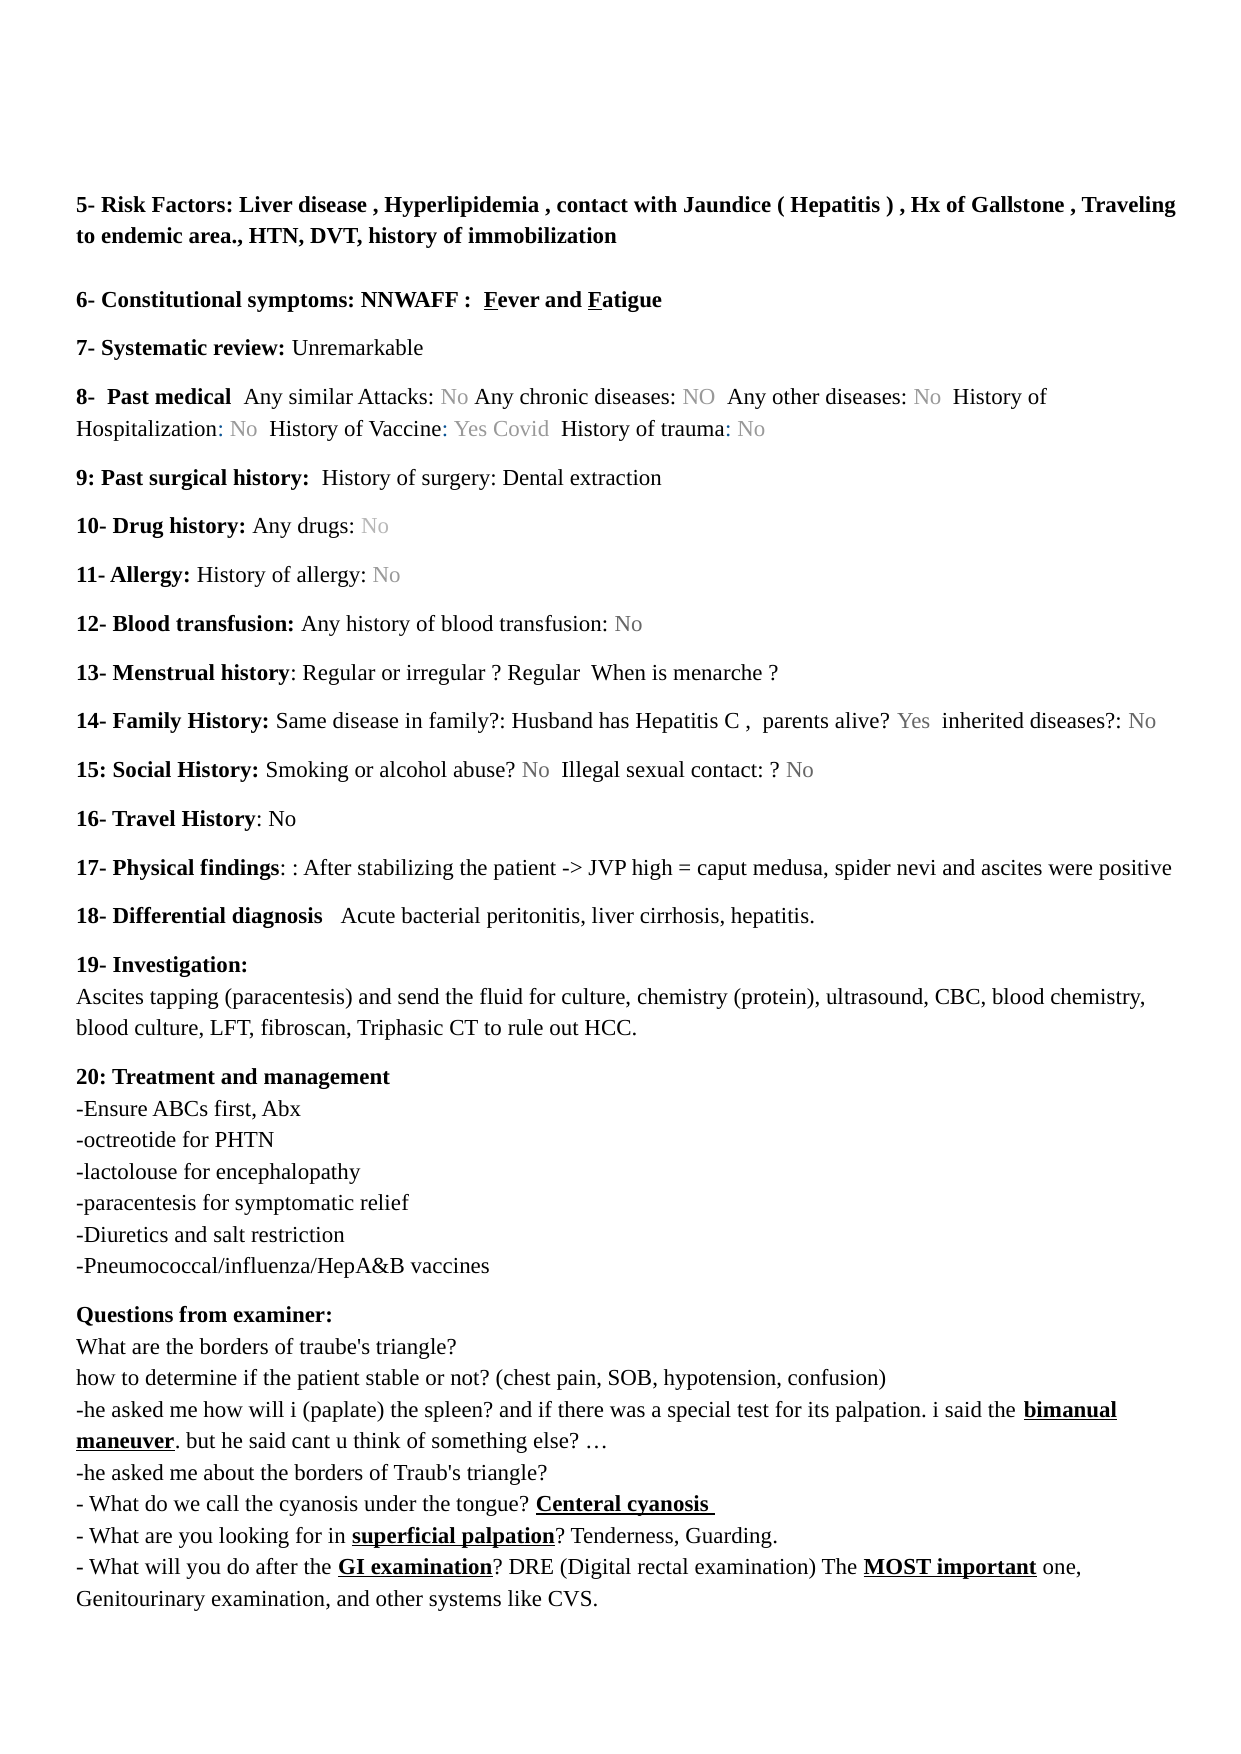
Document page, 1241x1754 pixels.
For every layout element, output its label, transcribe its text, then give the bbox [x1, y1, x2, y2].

text_box 5- Risk Factors: Liver disease , Hyperlipidemia , contact with Jaundice ( Hepatitis ) , Hx of Gallstone , Traveling to endemic area., HTN, DVT, history of immobilization 6- Constitutional symptoms: NNWAFF : Fever and Fatigue 7- Systematic review: Unremarkable 8- Past medical Any similar Attacks: No Any chronic diseases: NO Any other diseases: No History of Hospitalization: No History of Vaccine: Yes Covid History of trauma: No 9: Past surgical history: History of surgery: Dental extraction 10- Drug history: Any drugs: No 11- Allergy: History of allergy: No 12- Blood transfusion: Any history of blood transfusion: No 13- Menstrual history: Regular or irregular ? Regular When is menarche ? 14- Family History: Same disease in family?: Husband has Hepatitis C , parents alive? Yes inherited diseases?: No 15: Social History: Smoking or alcohol abuse? No Illegal sexual contact: ? No 16- Travel History: No 17- Physical findings: : After stabilizing the patient -> JVP high = caput medusa, spider nevi and ascites were positive 18- Differential diagnosis Acute bacterial peritonitis, liver cirrhosis, hepatitis. 19- Investigation: Ascites tapping (paracentesis) and send the fluid for culture, chemistry (protein), ultrasound, CBC, blood chemistry, blood culture, LFT, fibroscan, Triphasic CT to rule out HCC. 20: Treatment and management -Ensure ABCs first, Abx -octreotide for PHTN -lactolouse for encephalopathy -paracentesis for symptomatic relief -Diuretics and salt restriction -Pneumococcal/influenza/HepA&B vaccines Questions from examiner: What are the borders of traube's triangle? how to determine if the patient stable or not? (chest pain, SOB, hypotension, confusion) -he asked me how will i (paplate) the spleen? and if there was a special test for its palpation. i said the bimanual maneuver. but he said cant u think of something else? … -he asked me about the borders of Traub's triangle? - What do we call the cyanosis under the tongue? Centeral cyanosis - What are you looking for in superficial palpation? Tenderness, Guarding. - What will you do after the GI examination? DRE (Digital rectal examination) The MOST important one, Genitourinary examination, and other systems like CVS. [55, 137, 1210, 1727]
